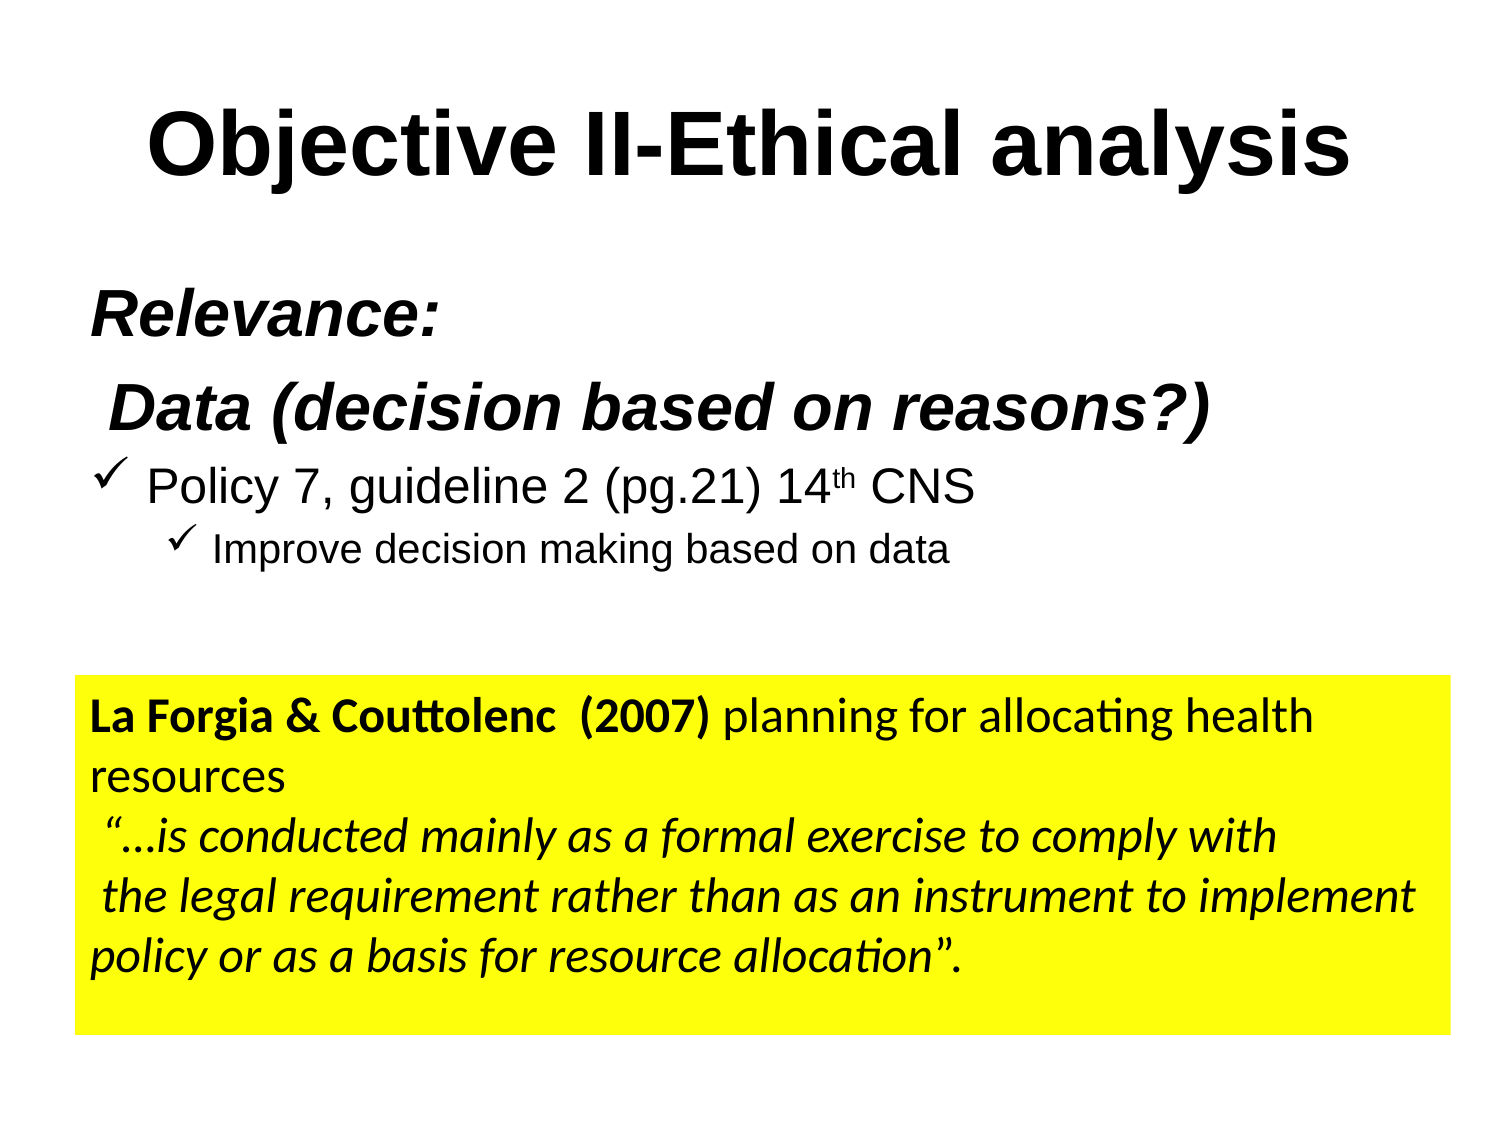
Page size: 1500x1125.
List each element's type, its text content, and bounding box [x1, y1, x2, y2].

text_box La Forgia & Couttolenc (2007) planning for allocating health resources “…is conducted mainly as a formal exercise to comply with the legal requirement rather than as an instrument to implement policy or as a basis for resource allocation”. [75, 675, 1451, 1035]
title Objective II-Ethical analysis [75, 45, 1425, 233]
list Relevance: Data (decision based on reasons?) Policy 7, guideline 2 (pg.21) 14th CNS Improve decision making based on data [75, 262, 1425, 591]
